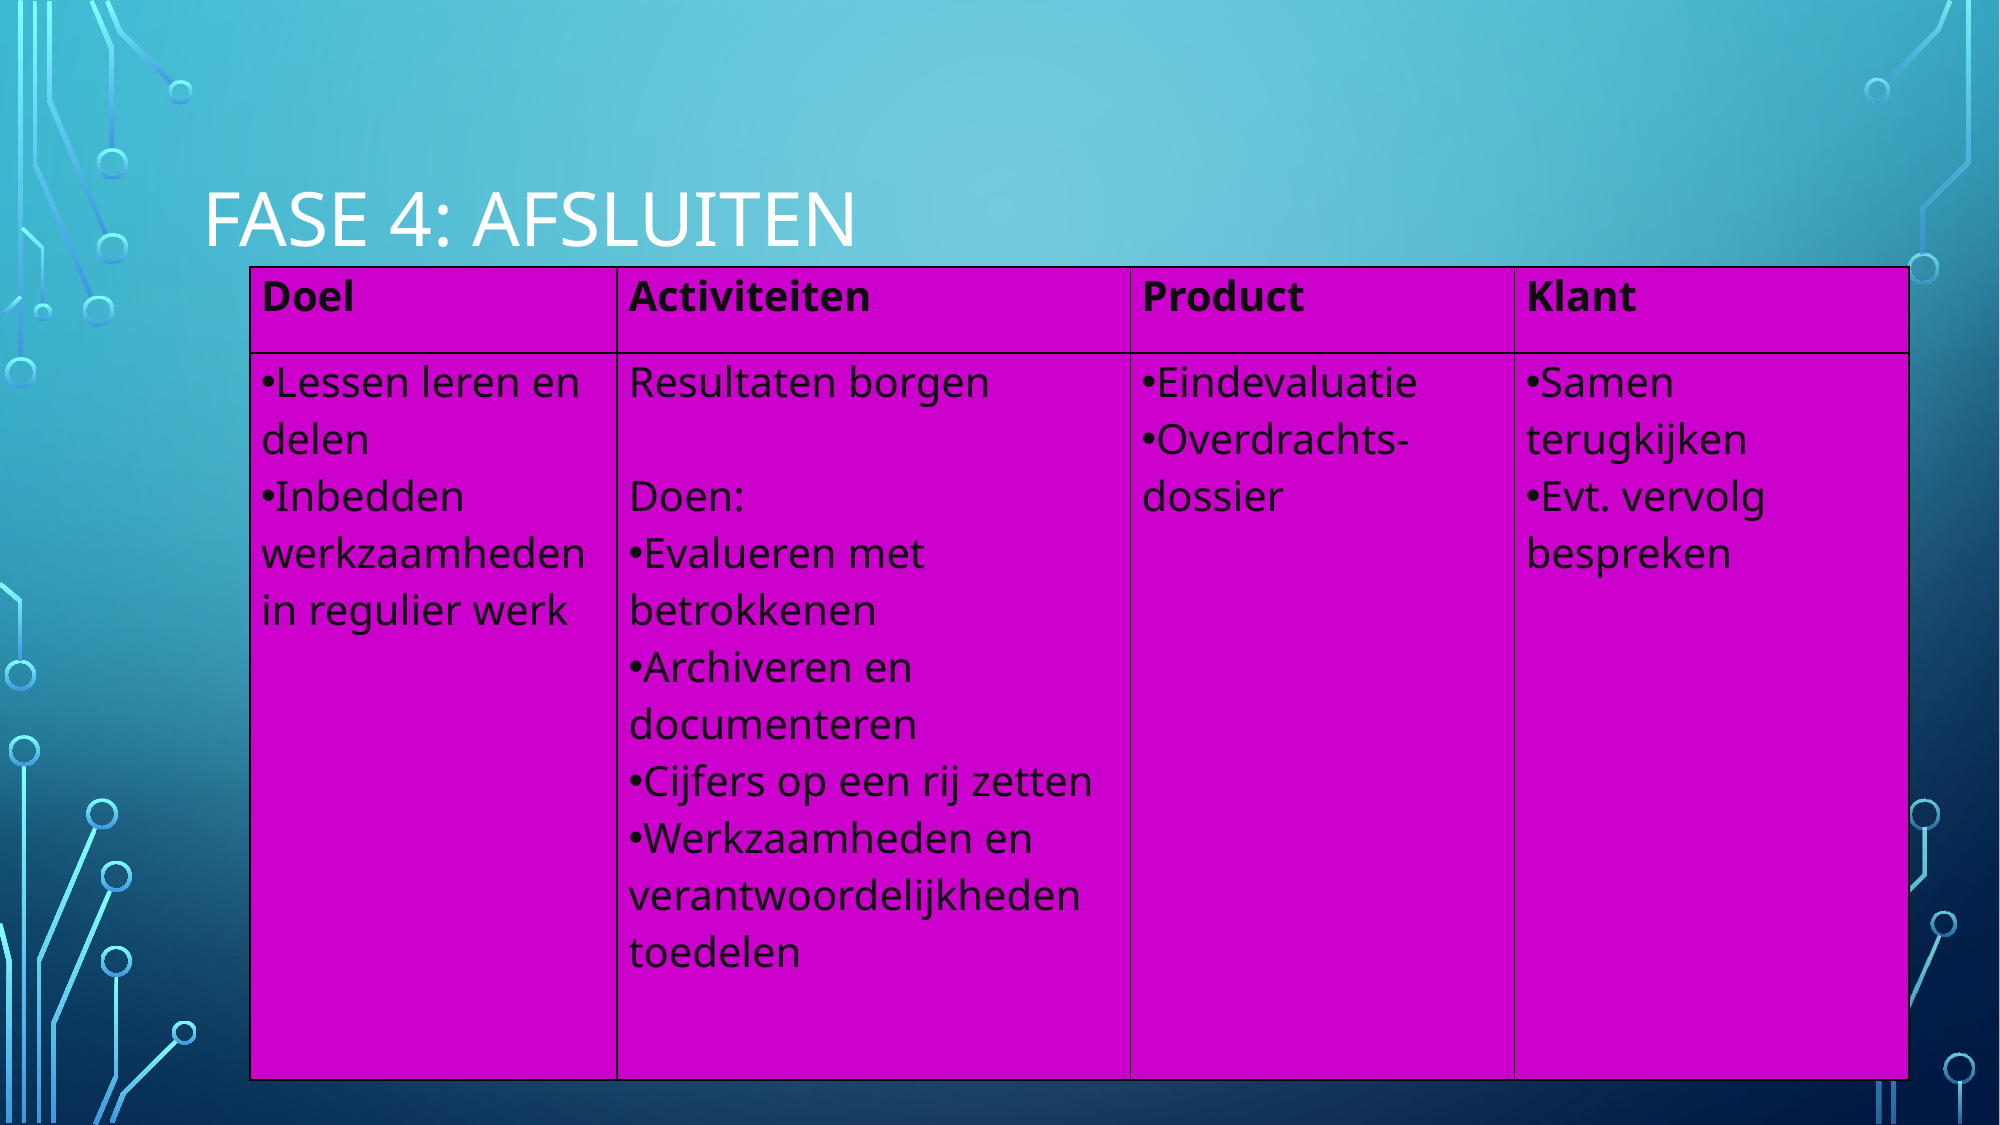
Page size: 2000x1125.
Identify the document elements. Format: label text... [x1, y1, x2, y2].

title Fase 4: afsluiten [187, 101, 1812, 344]
table_cell Eindevaluatie Overdrachts-dossier [1131, 354, 1514, 1079]
table_cell Samen terugkijken Evt. vervolg bespreken [1515, 354, 1908, 1079]
table_header Activiteiten [618, 268, 1130, 352]
table_cell Lessen leren en delen Inbedden werkzaamheden in regulier werk [251, 354, 616, 1079]
table_header Klant [1515, 268, 1908, 352]
table_cell Resultaten borgen Doen: Evalueren met betrokkenen Archiveren en documenteren Cijfers op een rij zetten Werkzaamheden en verantwoordelijkheden toedelen [618, 354, 1130, 1079]
table_header Product [1131, 268, 1514, 352]
table_header Doel [251, 268, 616, 352]
